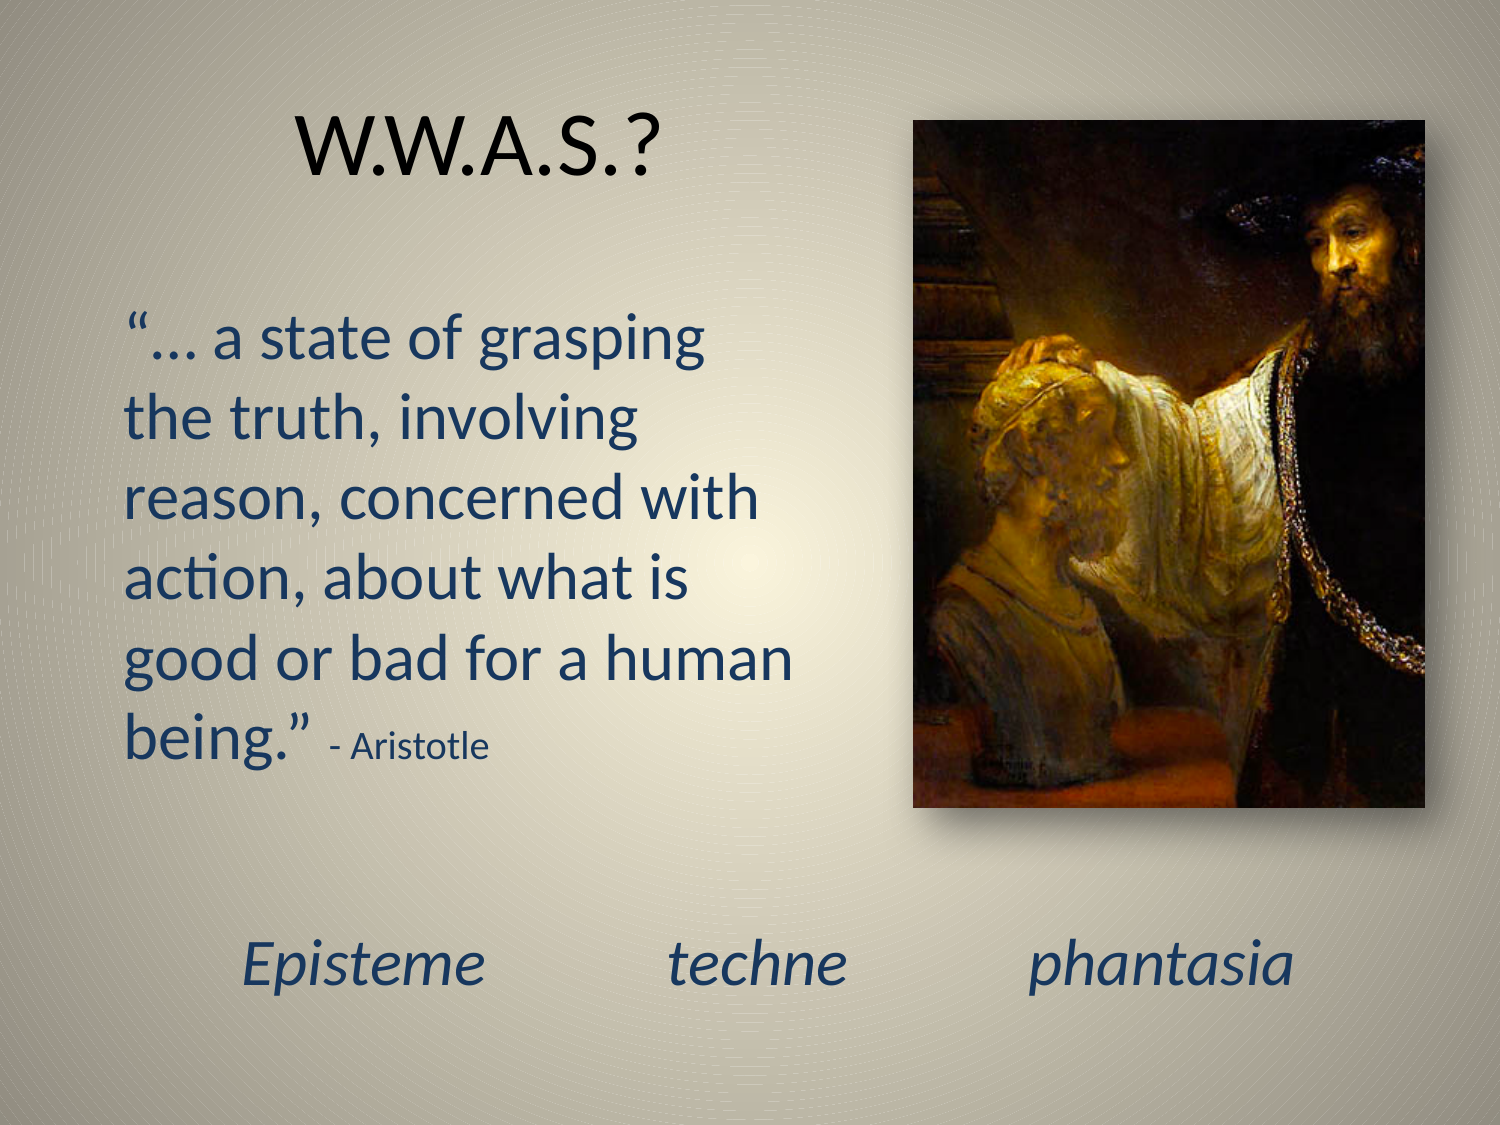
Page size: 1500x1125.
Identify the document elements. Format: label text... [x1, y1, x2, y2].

title W.W.A.S.? [75, 45, 886, 233]
text_box Episteme techne phantasia [226, 911, 1312, 1007]
picture [913, 120, 1426, 809]
text_box “… a state of grasping the truth, involving reason, concerned with action, about what is good or bad for a human being.” - Aristotle [108, 285, 822, 1008]
